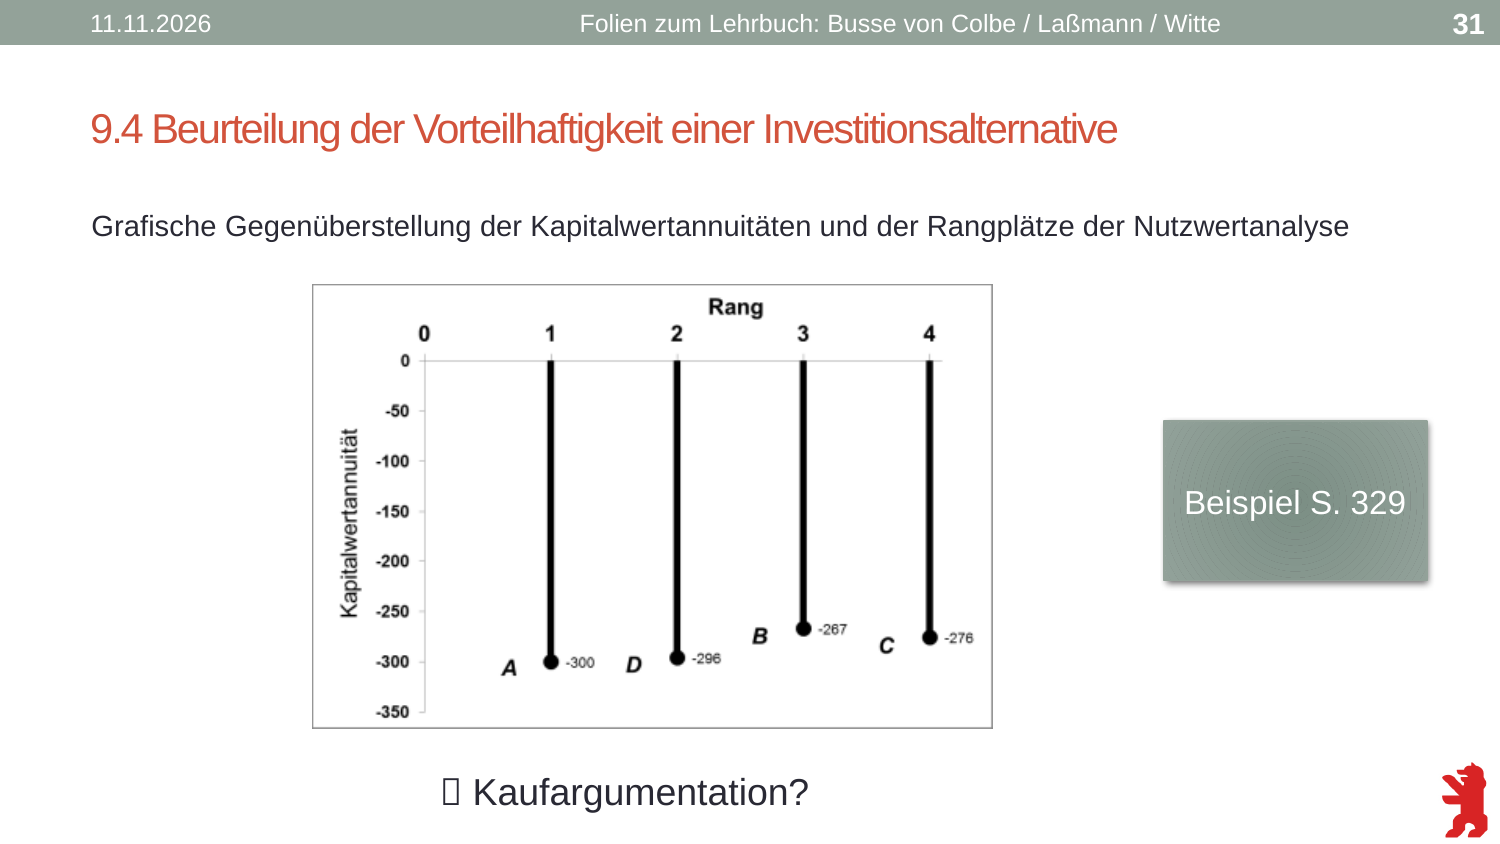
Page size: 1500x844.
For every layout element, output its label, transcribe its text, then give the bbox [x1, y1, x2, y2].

footer Folien zum Lehrbuch: Busse von Colbe / Laßmann / Witte [562, 2, 1238, 43]
picture [1434, 760, 1500, 844]
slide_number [75, 2, 550, 43]
text_box Grafische Gegenüberstellung der Kapitalwertannuitäten und der Rangplätze der Nutzwertanalyse [76, 200, 1367, 250]
title 9.4 Beurteilung der Vorteilhaftigkeit einer Investitionsalternative [75, 65, 1500, 188]
slide_number 31 [1325, 2, 1500, 43]
text_box  Kaufargumentation? [425, 760, 825, 820]
text_box Beispiel S. 329 [1163, 420, 1428, 581]
picture [312, 284, 994, 730]
